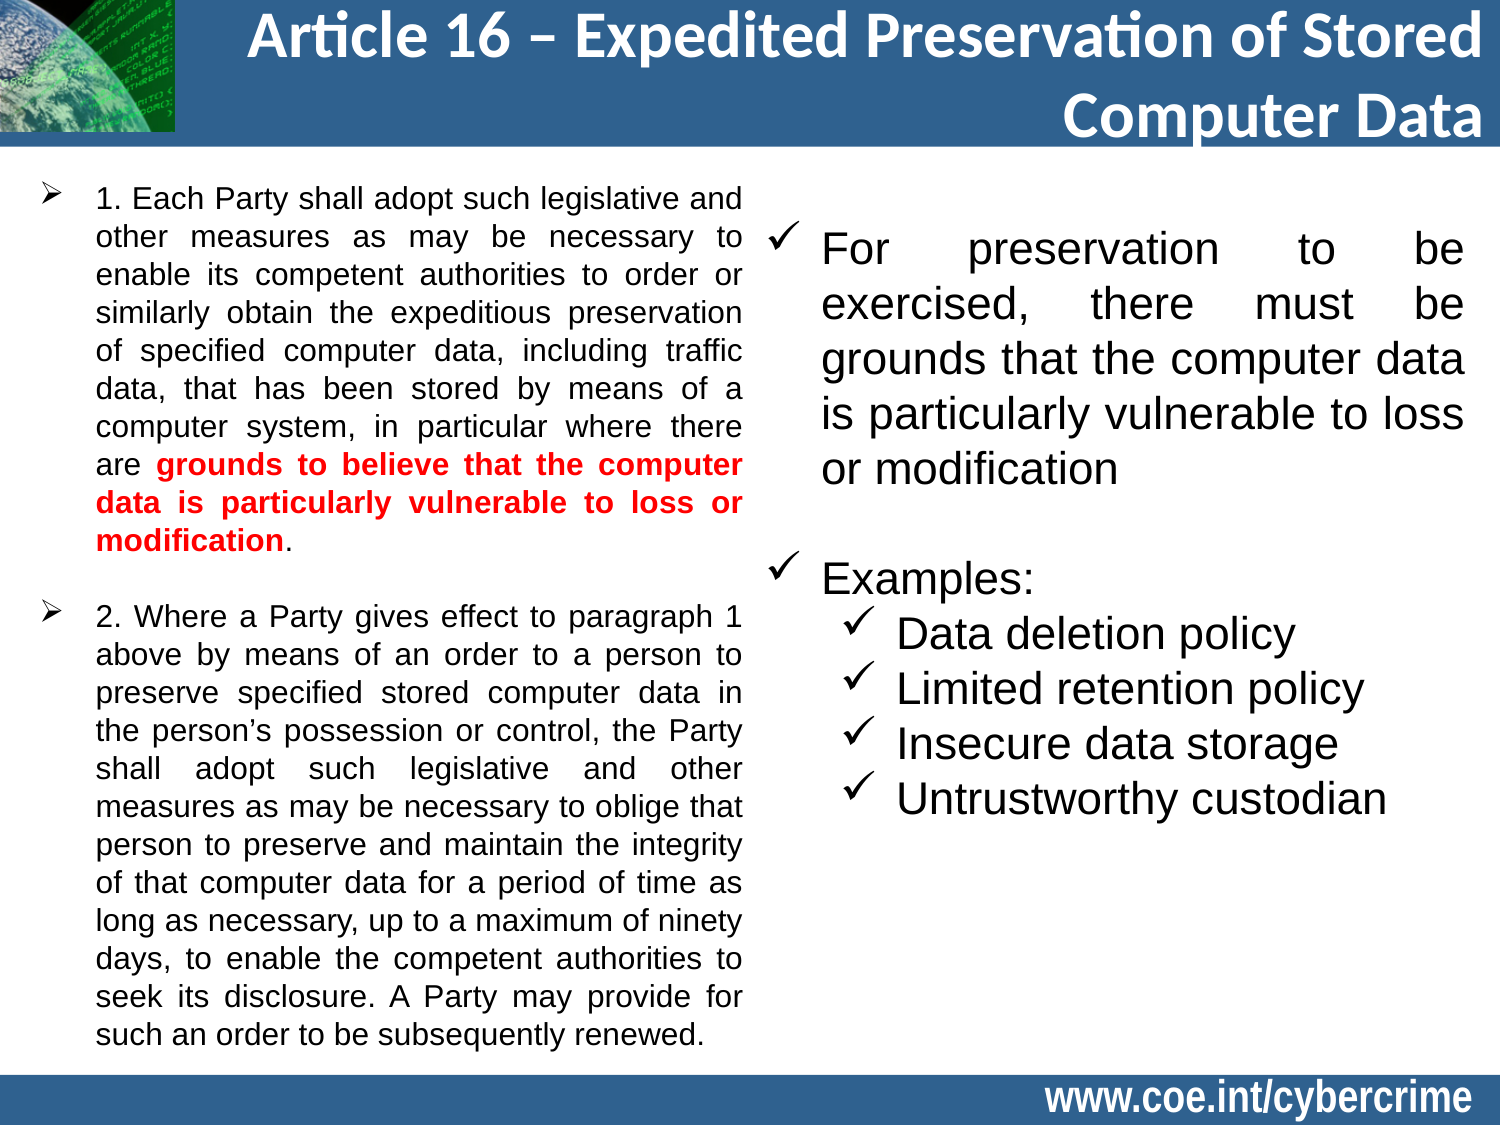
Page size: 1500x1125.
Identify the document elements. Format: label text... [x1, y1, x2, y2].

text_box For preservation to be exercised, there must be grounds that the computer data is particularly vulnerable to loss or modification Examples: Data deletion policy Limited retention policy Insecure data storage Untrustworthy custodian [749, 211, 1480, 831]
picture [0, 0, 175, 132]
text_box 1. Each Party shall adopt such legislative and other measures as may be necessary to enable its competent authorities to order or similarly obtain the expeditious preservation of specified computer data, including traffic data, that has been stored by means of a computer system, in particular where there are grounds to believe that the computer data is particularly vulnerable to loss or modification. 2. Where a Party gives effect to paragraph 1 above by means of an order to a person to preserve specified stored computer data in the person’s possession or control, the Party shall adopt such legislative and other measures as may be necessary to oblige that person to preserve and maintain the integrity of that computer data for a period of time as long as necessary, up to a maximum of ninety days, to enable the competent authorities to seek its disclosure. A Party may provide for such an order to be subsequently renewed. [24, 170, 759, 1059]
text_box www.coe.int/cybercrime [1030, 1059, 1500, 1125]
text_box Article 16 – Expedited Preservation of Stored Computer Data [0, 0, 1500, 149]
text_box [0, 1073, 1030, 1125]
